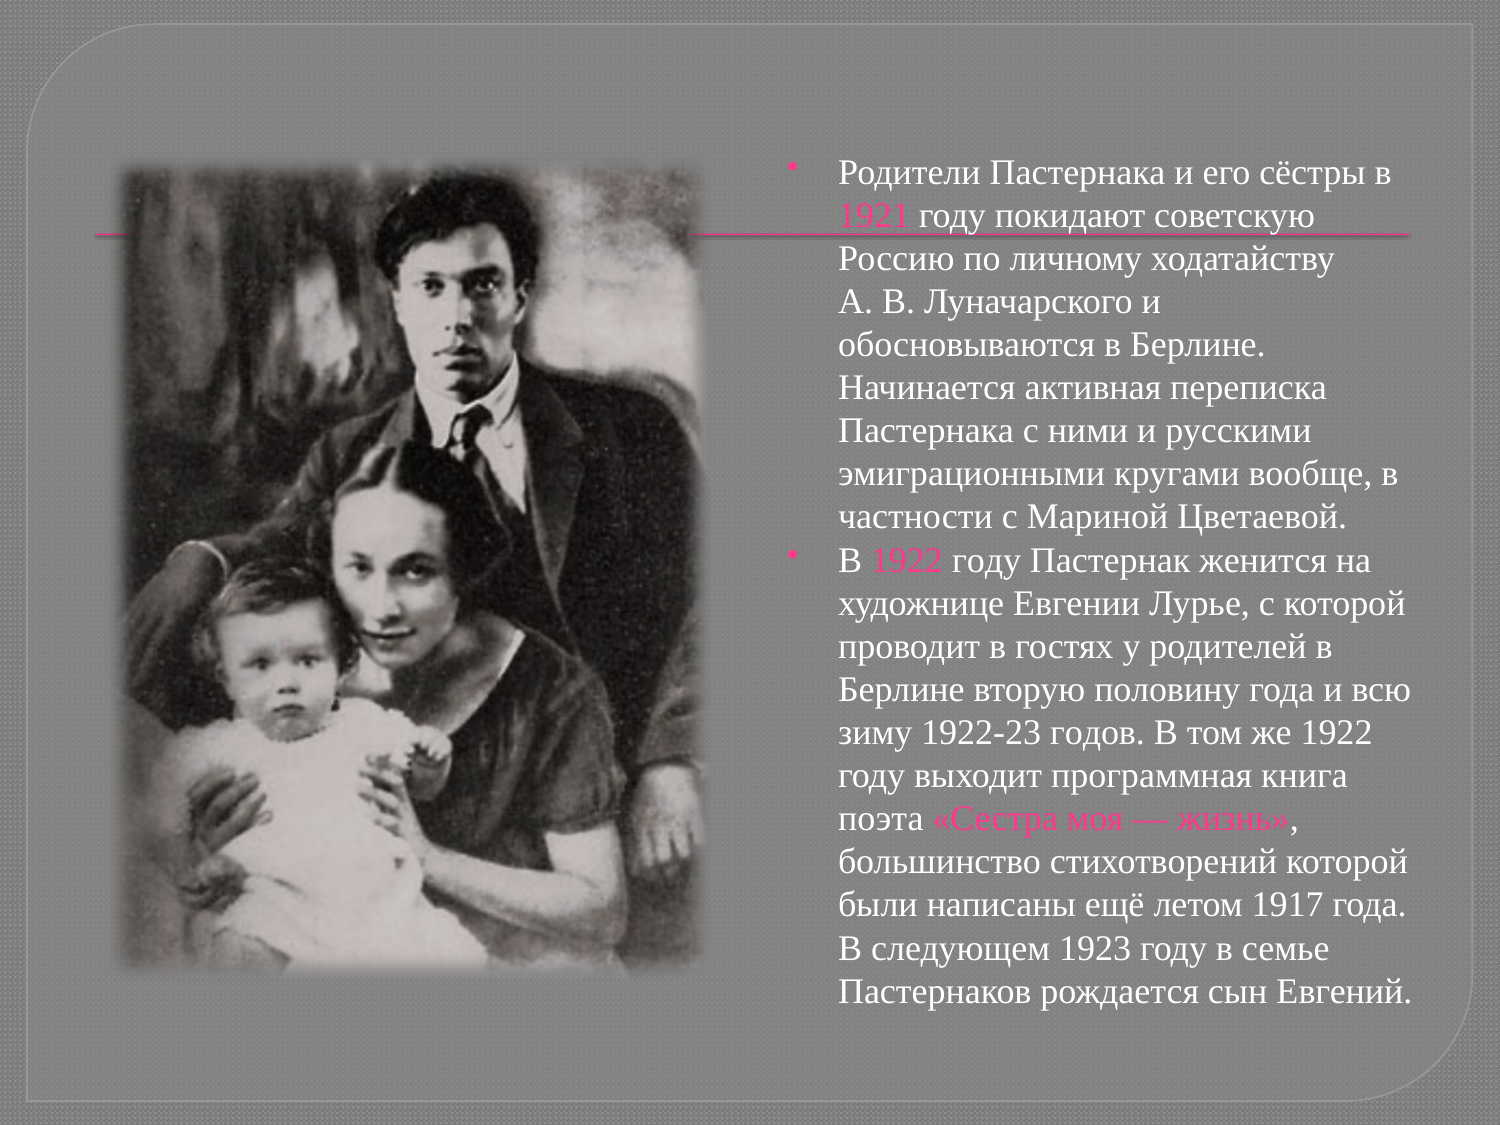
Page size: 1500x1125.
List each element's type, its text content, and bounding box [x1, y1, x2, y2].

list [105, 152, 715, 985]
list Родители Пастернака и его сёстры в 1921 году покидают советскую Россию по личному ходатайству А. В. Луначарского и обосновываются в Берлине. Начинается активная переписка Пастернака с ними и русскими эмиграционными кругами вообще, в частности с Мариной Цветаевой. В 1922 гoду Пастернак женится на художнице Евгении Лурье, с которой проводит в гостях у родителей в Берлине вторую половину года и всю зиму 1922-23 гoдoв. В том же 1922 году выходит программная книга поэта «Сестра моя — жизнь», большинство стихотворений которой были написаны ещё летом 1917 года. В следующем 1923 году в семье Пастернаков рождается сын Евгений. [773, 140, 1437, 1032]
